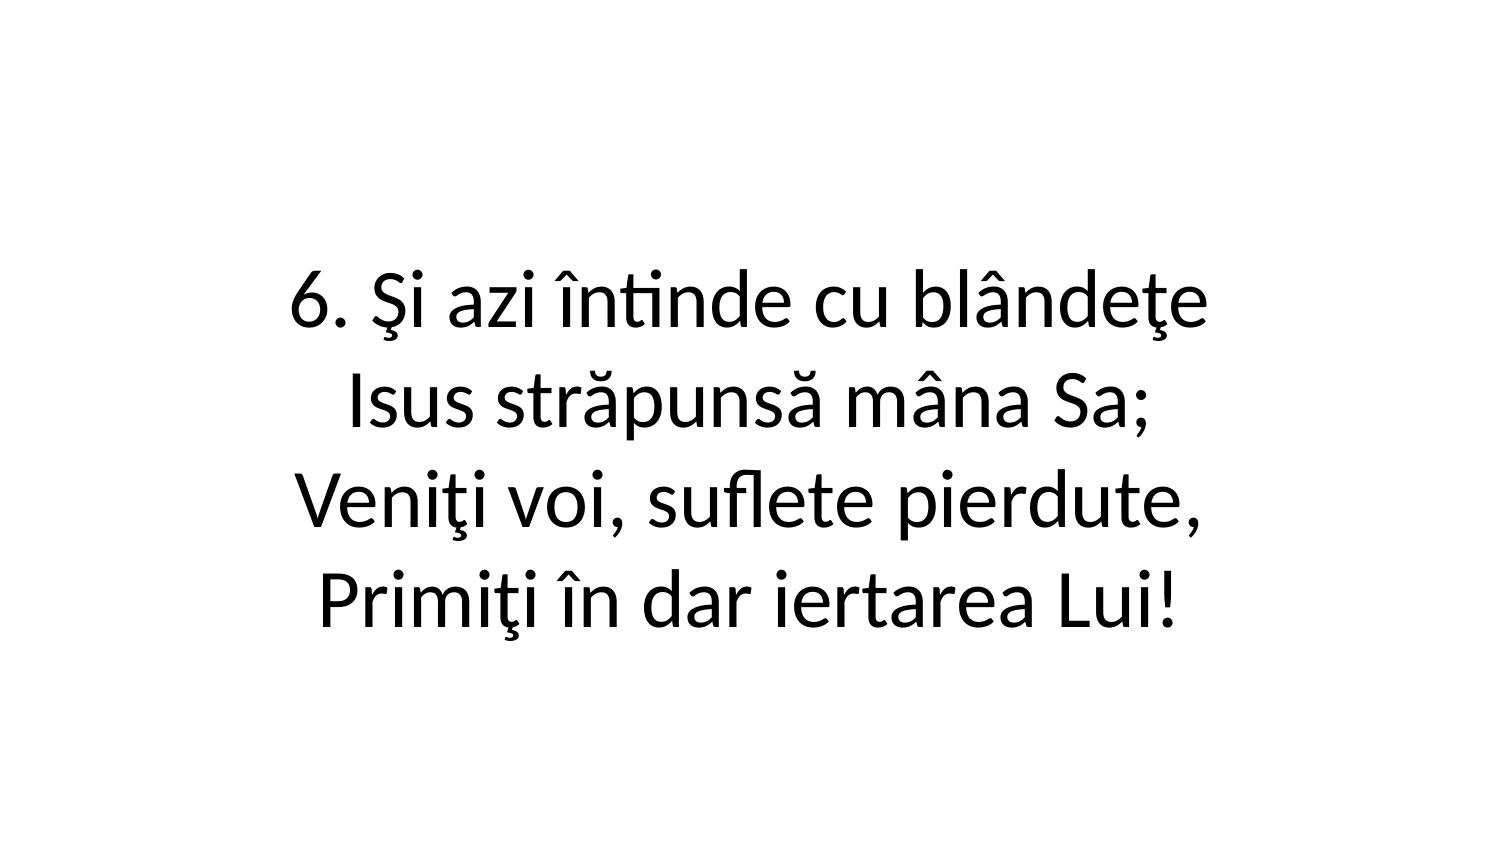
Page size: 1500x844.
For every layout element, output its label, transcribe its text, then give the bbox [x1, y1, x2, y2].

text_box 6. Şi azi întinde cu blândeţe Isus străpunsă mâna Sa; Veniţi voi, suflete pierdute, Primiţi în dar iertarea Lui! [273, 192, 1227, 652]
